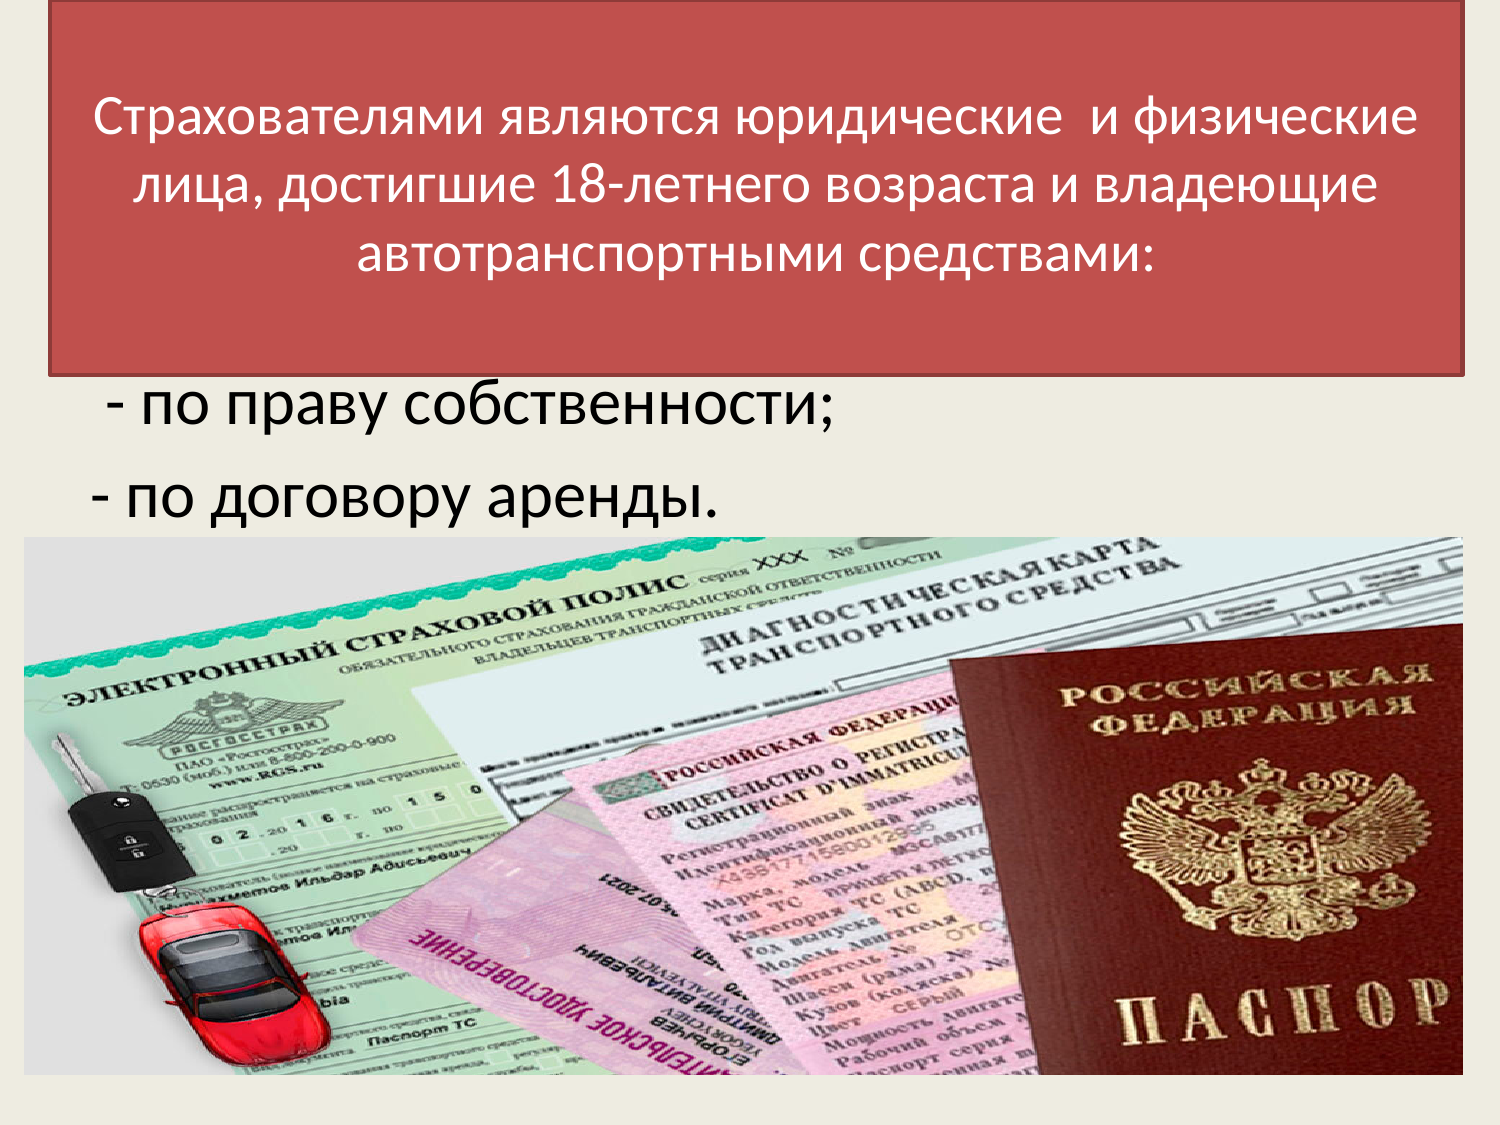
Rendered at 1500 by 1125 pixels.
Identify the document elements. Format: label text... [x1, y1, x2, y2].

title Страхователями являются юридические и физические лица, достигшие 18-летнего возраста и владеющие автотранспортными средствами: [48, 0, 1465, 377]
list - по праву собственности; - по договору аренды. [75, 350, 1425, 535]
picture [24, 537, 1463, 1076]
